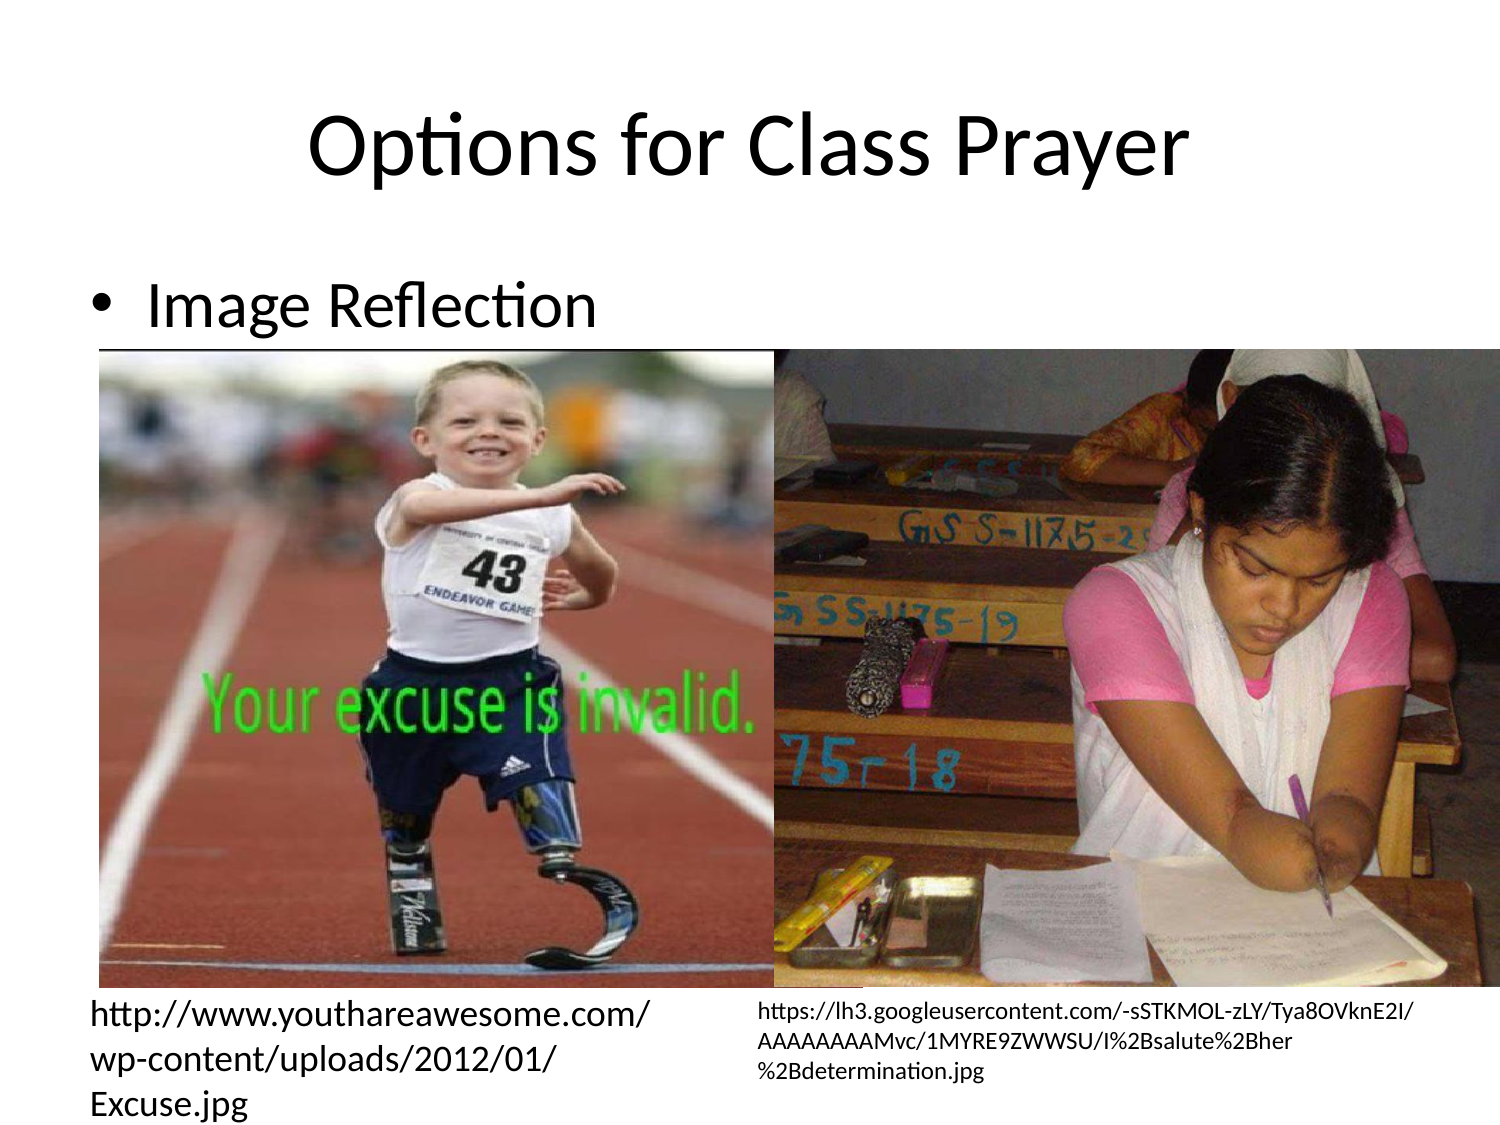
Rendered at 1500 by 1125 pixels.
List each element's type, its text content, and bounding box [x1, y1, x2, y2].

text_box https://lh3.googleusercontent.com/-sSTKMOL-zLY/Tya8OVknE2I/AAAAAAAAMvc/1MYRE9ZWWSU/I%2Bsalute%2Bher%2Bdetermination.jpg [742, 995, 1493, 1093]
list Image Reflection [75, 253, 1425, 982]
picture [99, 349, 1500, 988]
text_box http://www.youthareawesome.com/wp-content/uploads/2012/01/Excuse.jpg [75, 982, 713, 1125]
title Options for Class Prayer [75, 45, 1425, 233]
